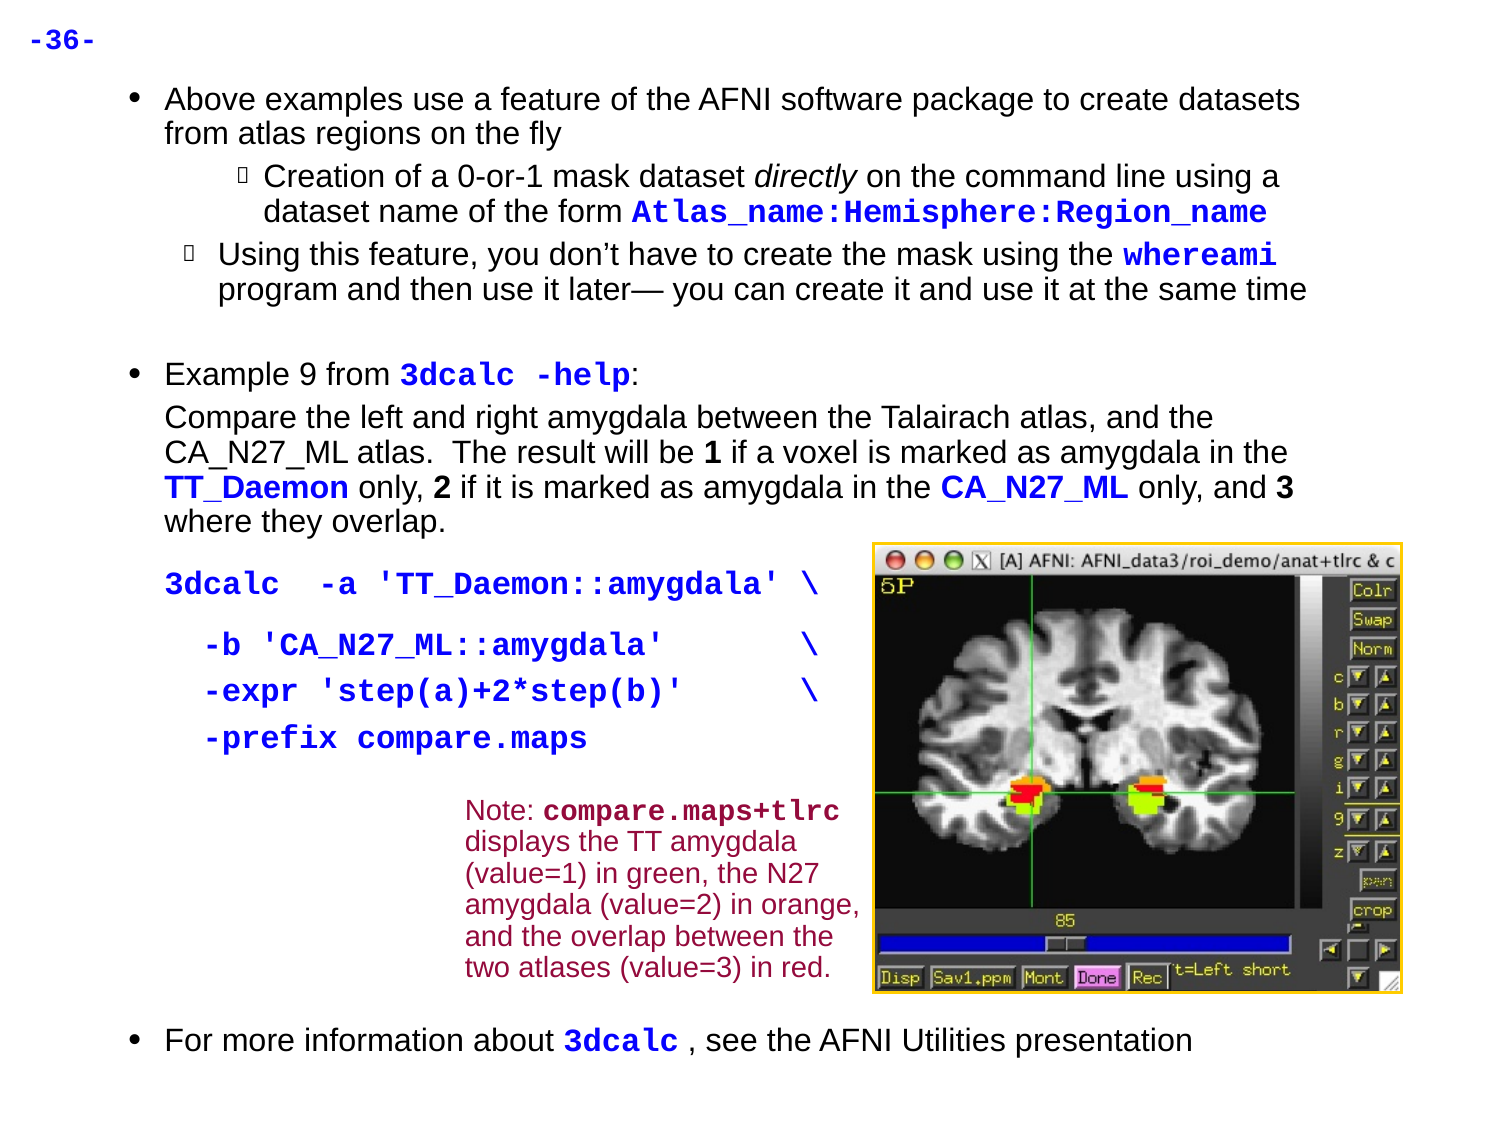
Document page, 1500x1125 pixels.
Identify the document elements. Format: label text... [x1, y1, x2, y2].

text_box Note: compare.maps+tlrc displays the TT amygdala (value=1) in green, the N27 amygdala (value=2) in orange, and the overlap between the two atlases (value=3) in red. [449, 787, 869, 995]
text_box Above examples use a feature of the AFNI software package to create datasets from atlas regions on the fly Creation of a 0-or-1 mask dataset directly on the command line using a dataset name of the form Atlas_name:Hemisphere:Region_name Using this feature, you don’t have to create the mask using the whereami program and then use it later— you can create it and use it at the same time Example 9 from 3dcalc -help: Compare the left and right amygdala between the Talairach atlas, and the CA_N27_ML atlas. The result will be 1 if a voxel is marked as amygdala in the TT_Daemon only, 2 if it is marked as amygdala in the CA_N27_ML only, and 3 where they overlap. 3dcalc -a 'TT_Daemon::amygdala' \ -b 'CA_N27_ML::amygdala' \ -expr 'step(a)+2*step(b)' \ -prefix compare.maps For more information about 3dcalc , see the AFNI Utilities presentation [112, 74, 1388, 1075]
picture [874, 544, 1401, 992]
